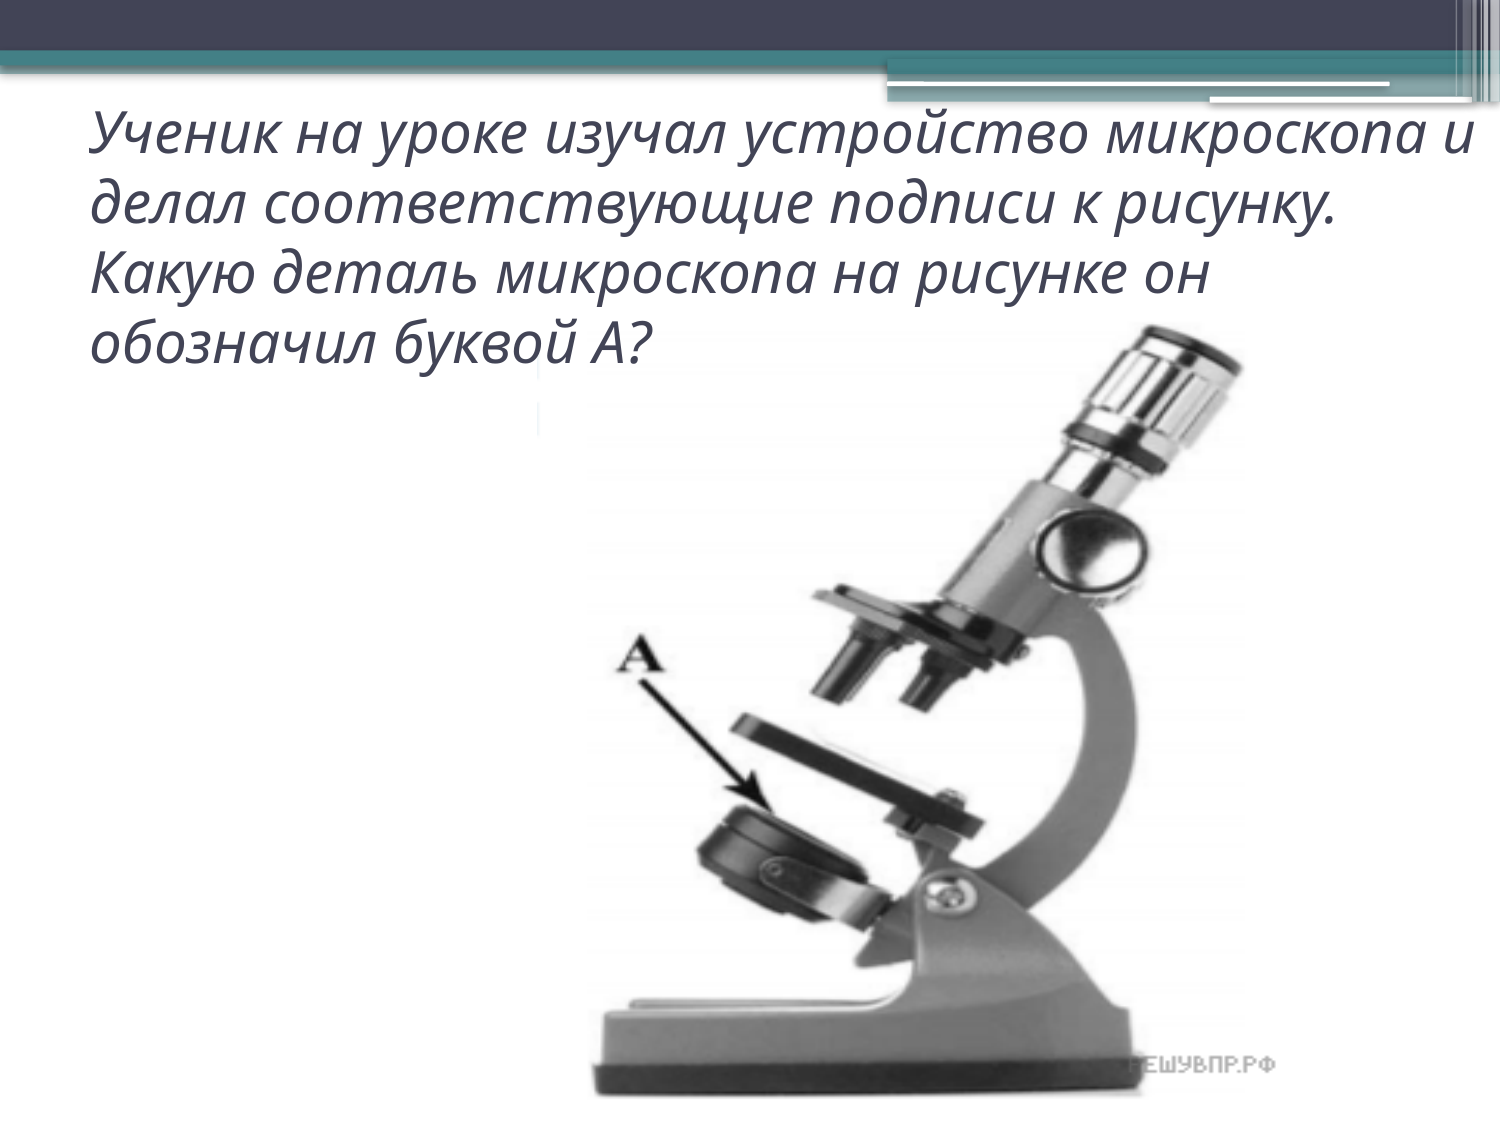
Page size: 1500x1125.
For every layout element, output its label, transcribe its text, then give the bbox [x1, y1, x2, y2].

title Ученик на уроке изучал устройство микроскопа и делал соответствующие подписи к рисунку. Какую деталь микроскопа на рисунке он обозначил буквой А? [75, 187, 1500, 363]
picture [537, 243, 1282, 1125]
